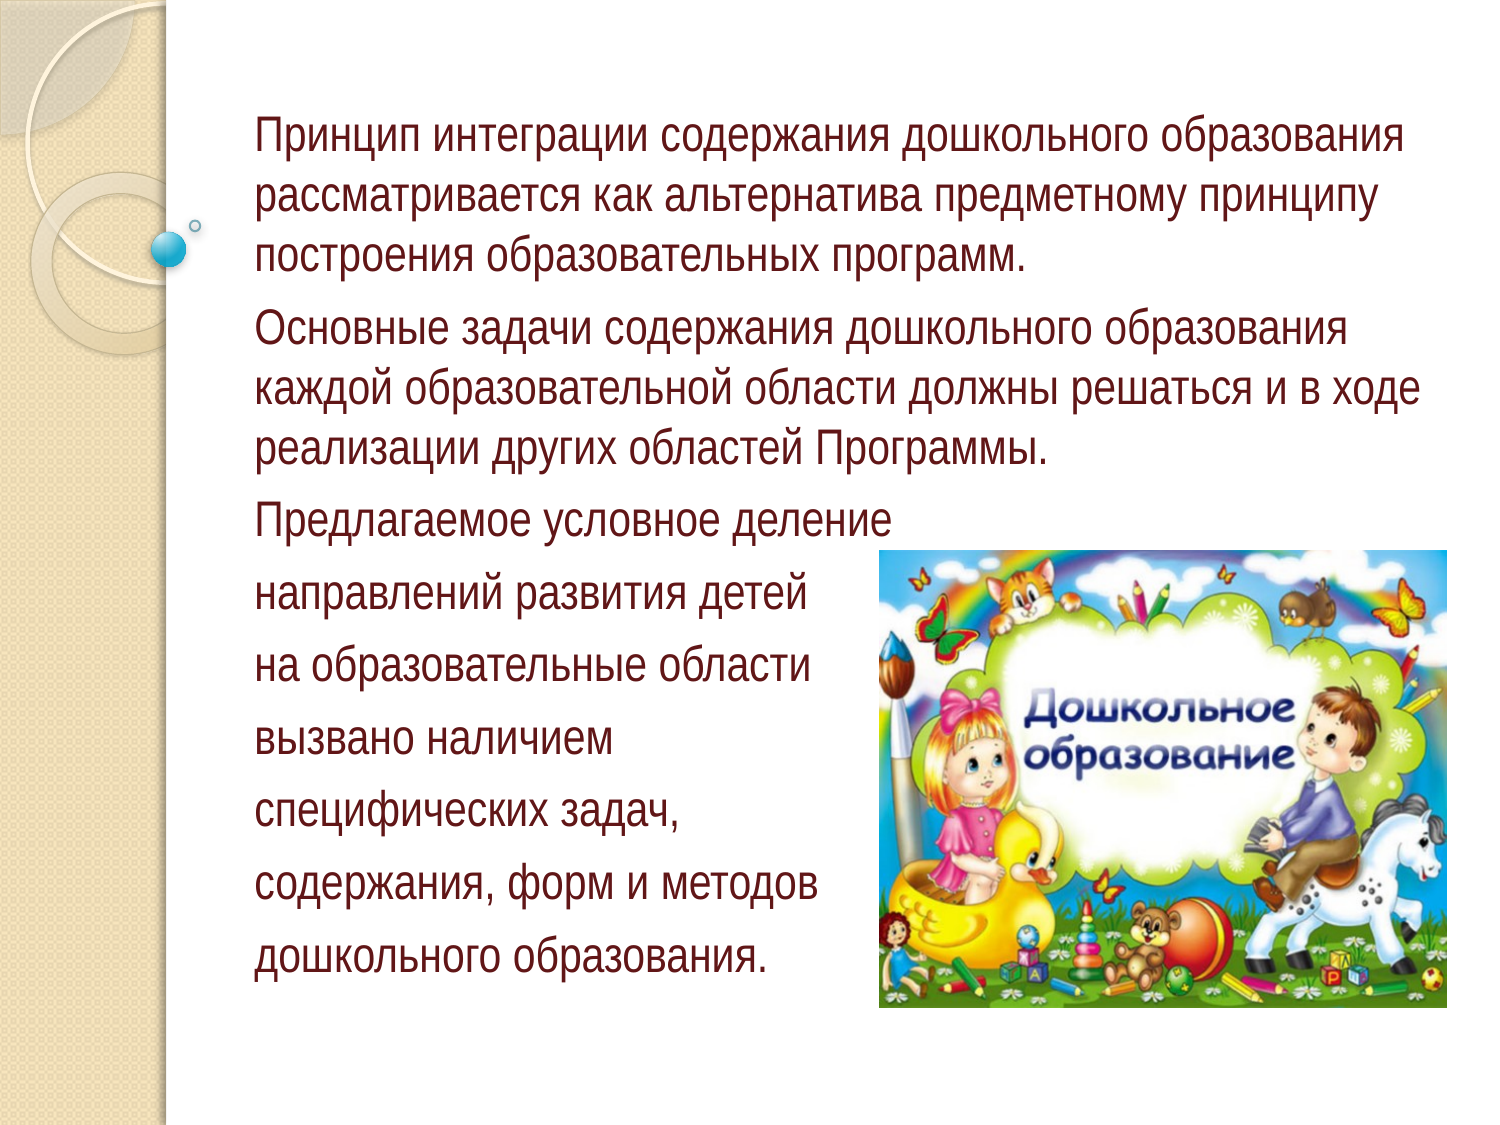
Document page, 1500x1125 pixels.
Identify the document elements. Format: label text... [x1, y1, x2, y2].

subtitle Принцип интеграции содержания дошкольного образования рассматривается как альтернатива предметному принципу построения образовательных программ. Основные задачи содержания дошкольного образования каждой образовательной области должны решаться и в ходе реализации других областей Программы. Предлагаемое условное деление направлений развития детей на образовательные области вызвано наличием специфических задач, содержания, форм и методов дошкольного образования. [234, 101, 1451, 1036]
picture [879, 550, 1447, 1009]
